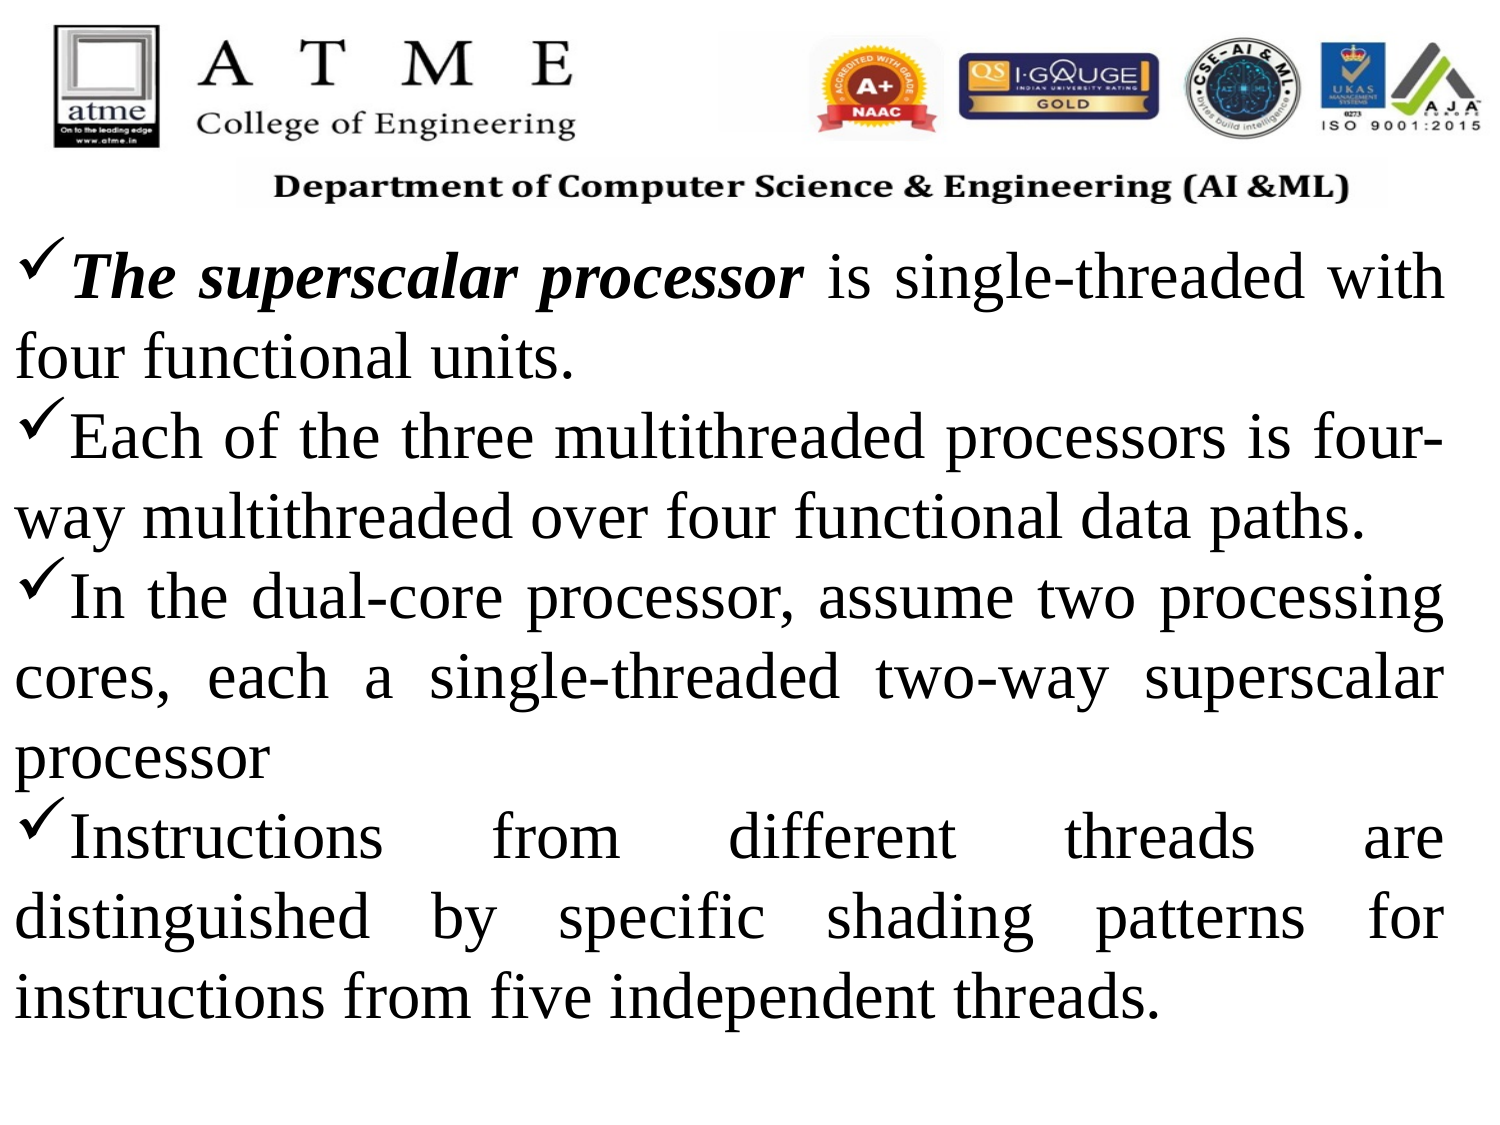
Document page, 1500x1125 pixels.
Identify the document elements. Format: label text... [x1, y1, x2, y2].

picture [24, 0, 1500, 226]
text_box The superscalar processor is single-threaded with four functional units. Each of the three multithreaded processors is four-way multithreaded over four functional data paths. In the dual-core processor, assume two processing cores, each a single-threaded two-way superscalar processor Instructions from different threads are distinguished by specific shading patterns for instructions from five independent threads. [0, 224, 1463, 1125]
